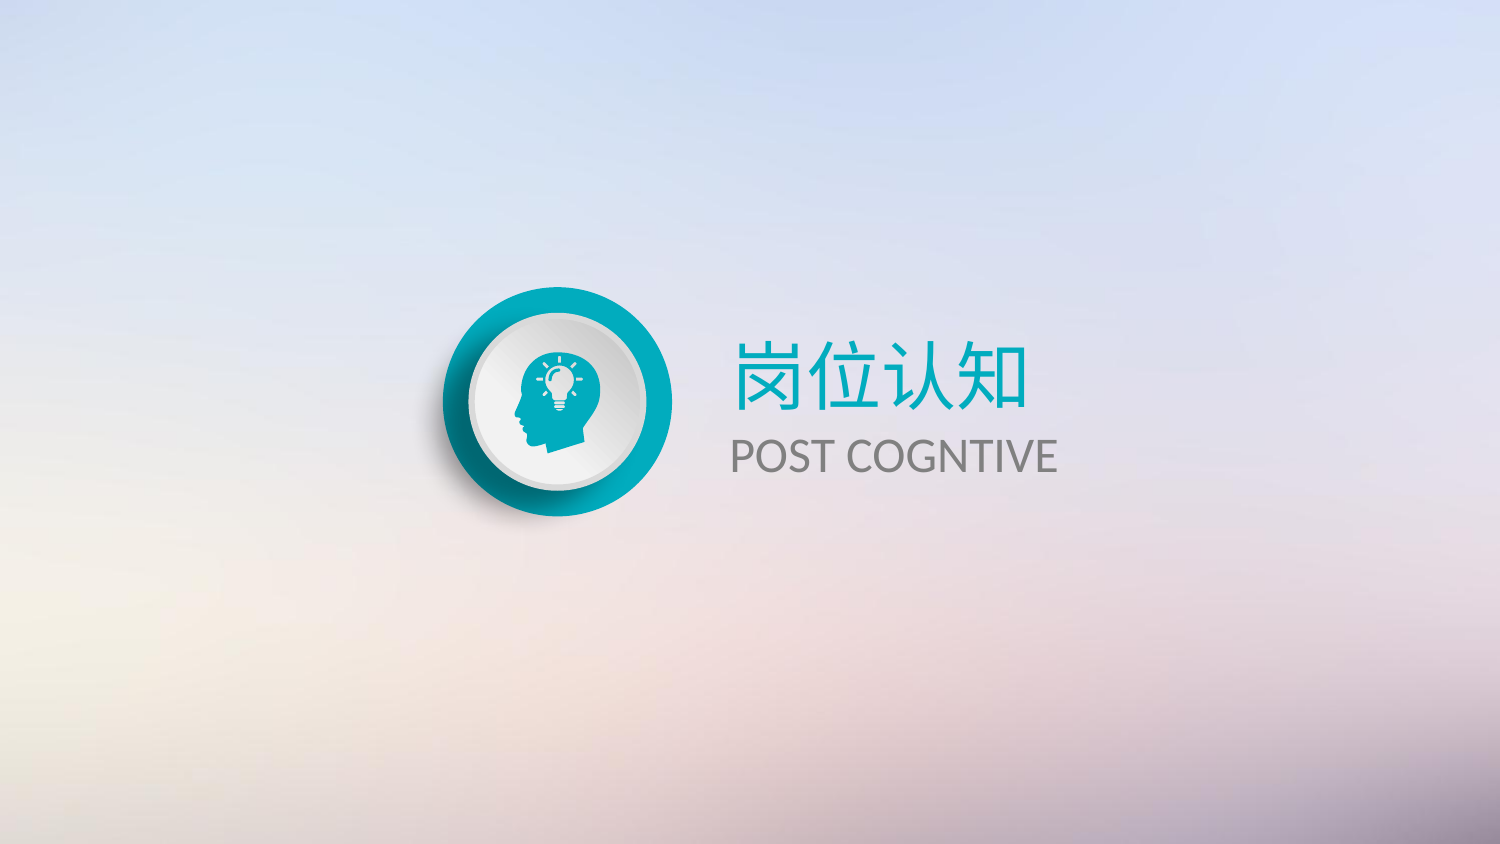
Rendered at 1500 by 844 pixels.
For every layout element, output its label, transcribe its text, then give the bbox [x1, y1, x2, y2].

text_box 岗位认知 [716, 322, 1046, 415]
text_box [442, 287, 673, 517]
picture [0, 0, 1500, 844]
text_box POST COGNTIVE [714, 415, 1188, 491]
